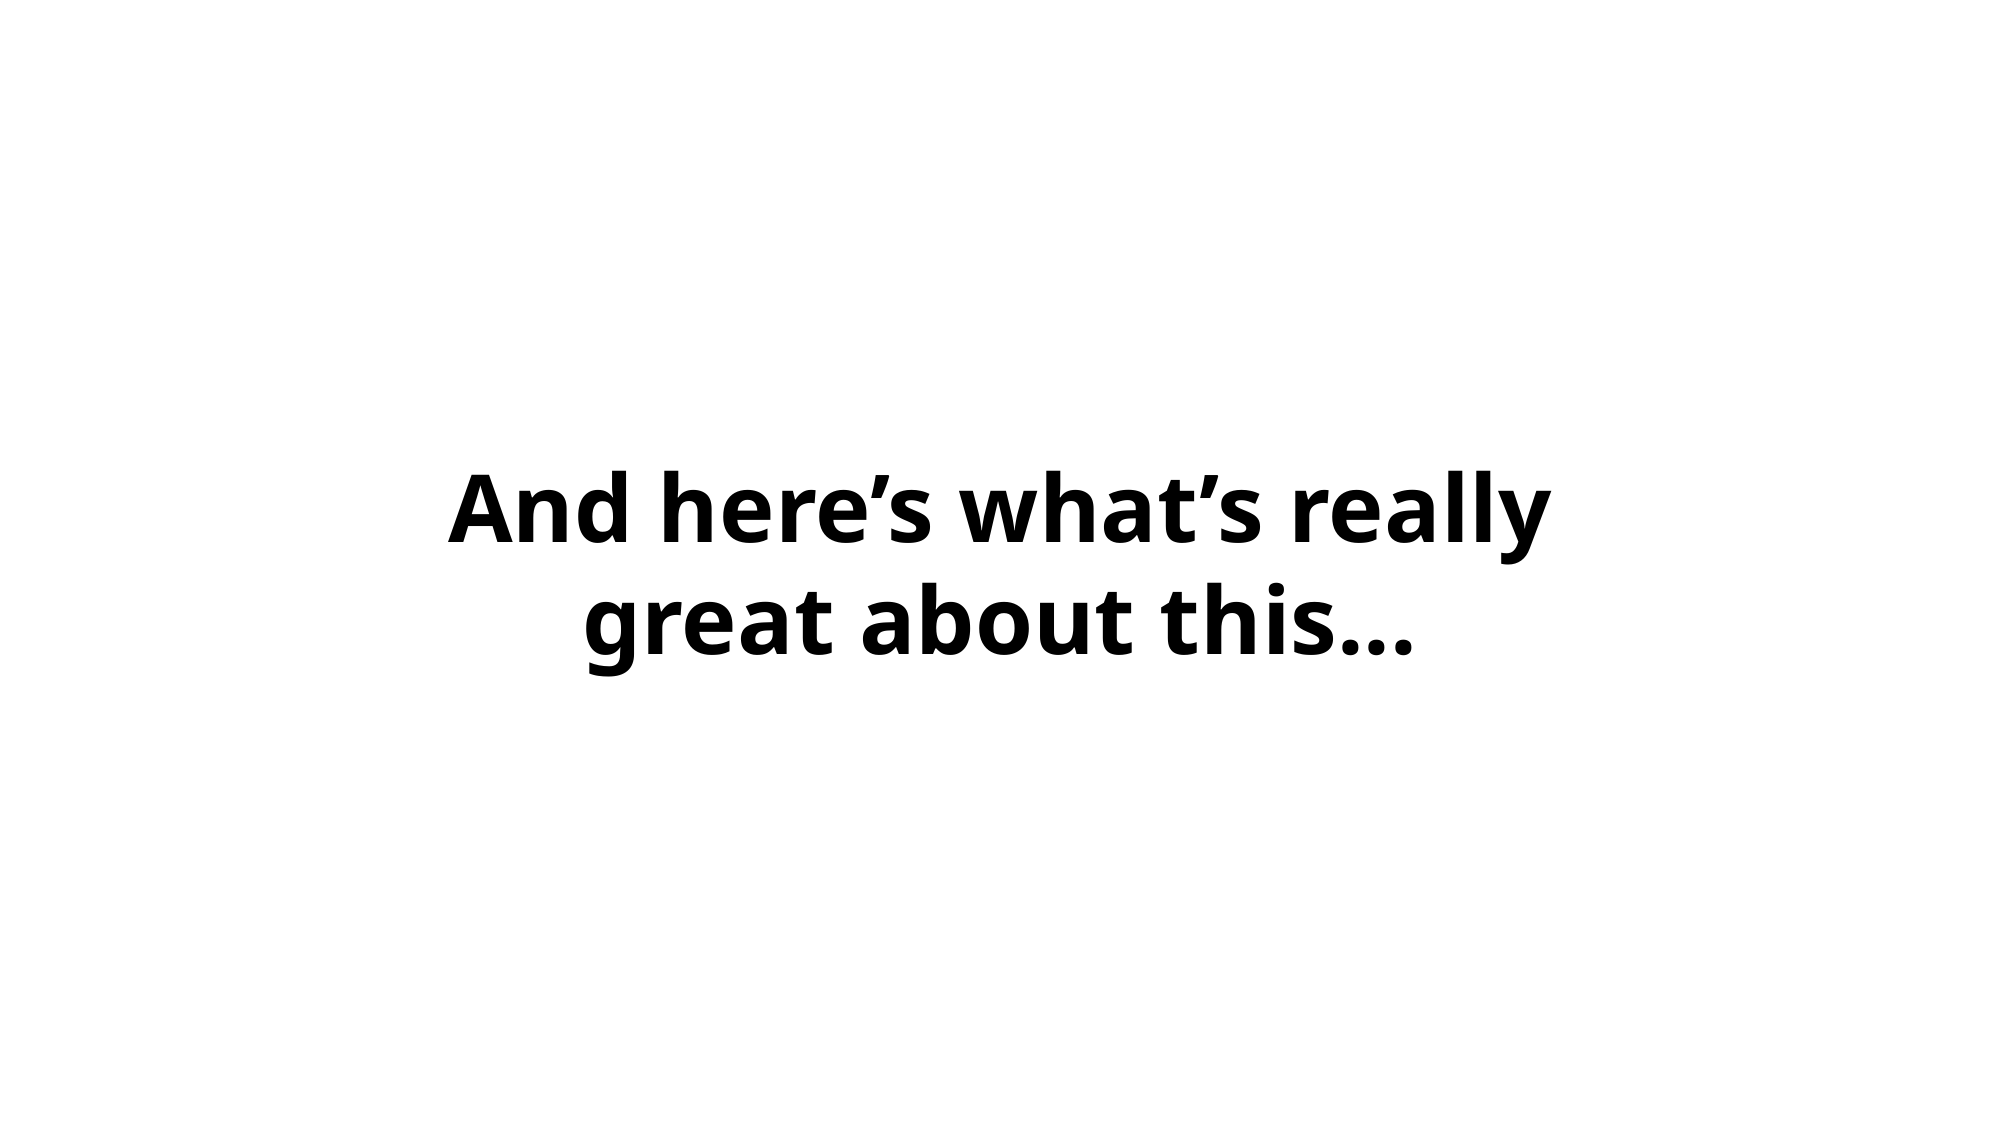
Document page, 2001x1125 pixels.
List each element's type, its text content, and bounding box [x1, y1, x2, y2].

text_box And here’s what’s really great about this... [368, 441, 1632, 681]
